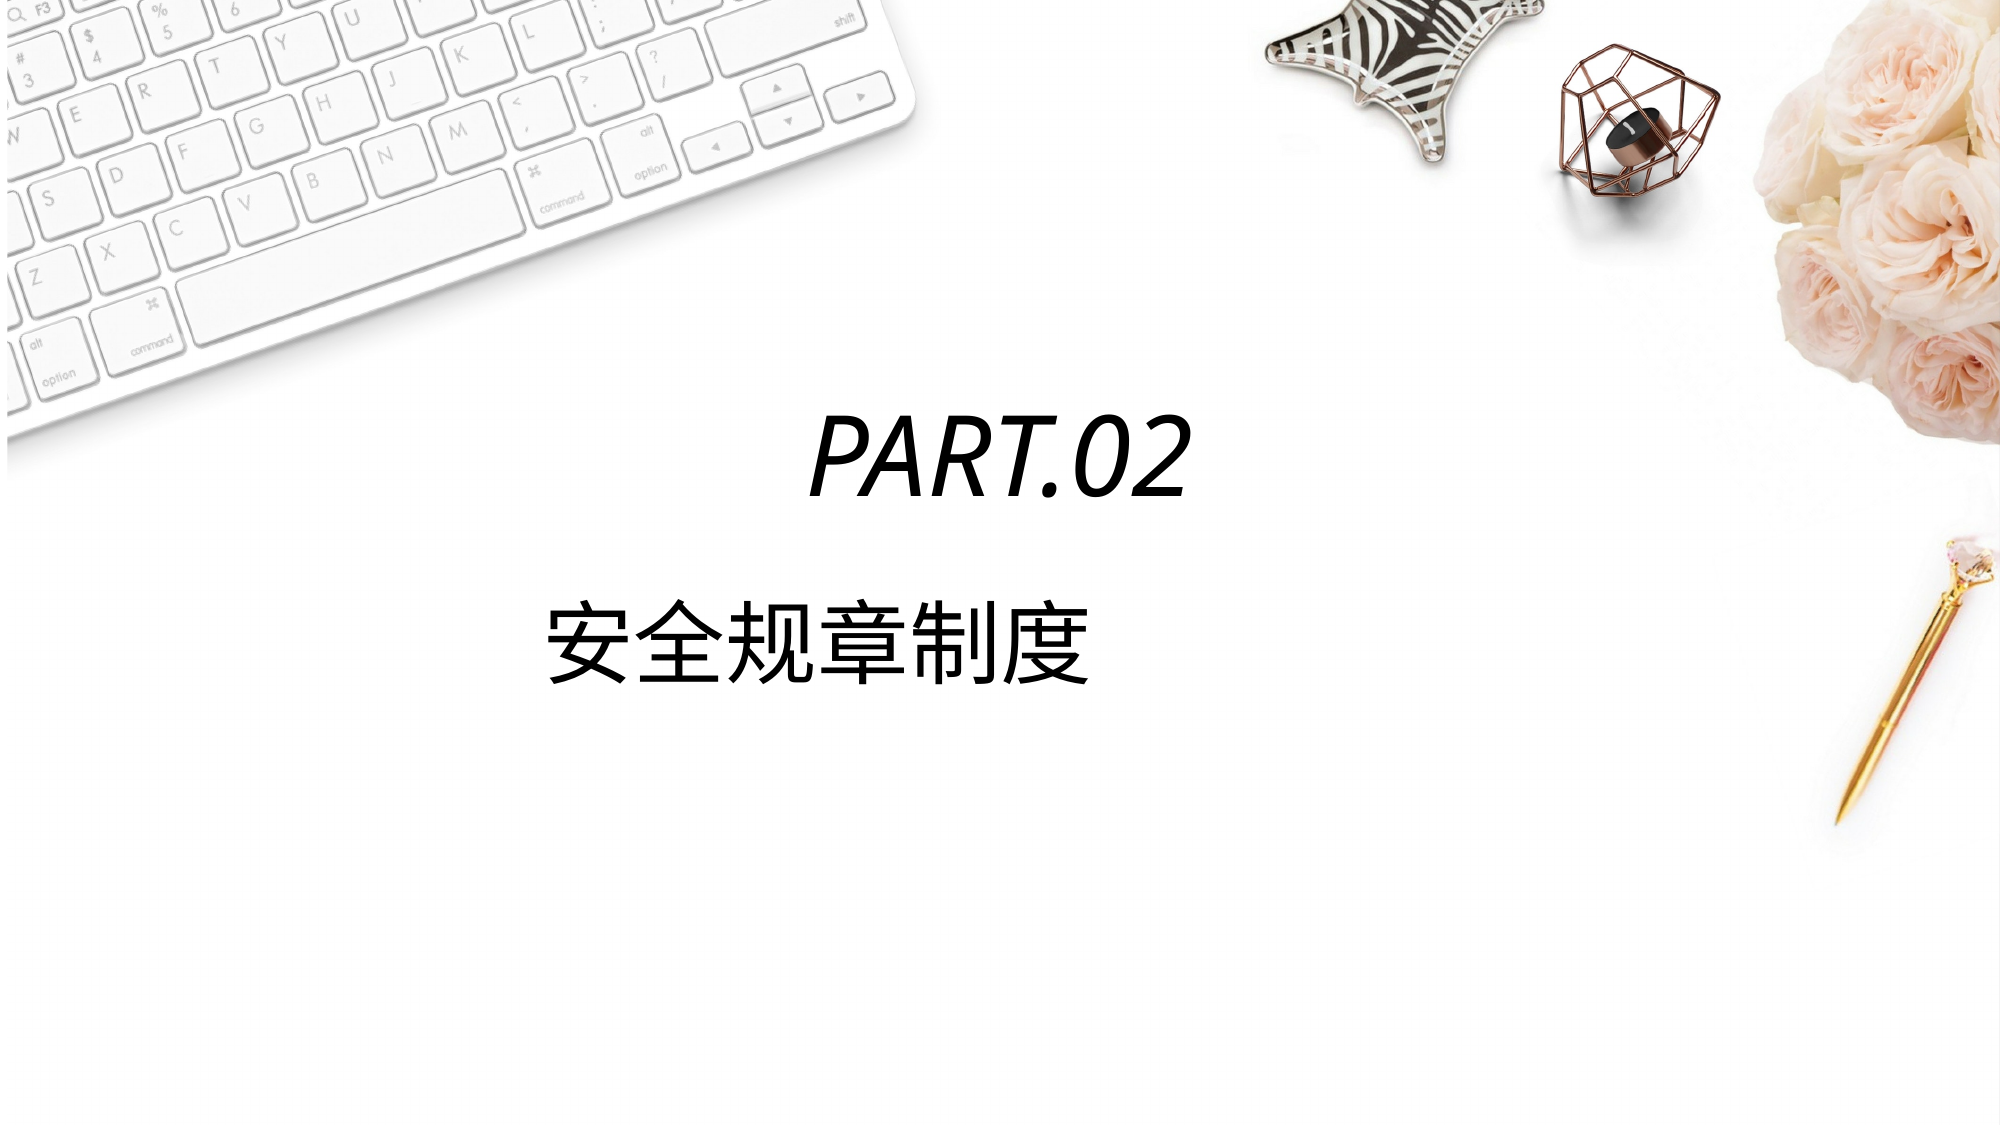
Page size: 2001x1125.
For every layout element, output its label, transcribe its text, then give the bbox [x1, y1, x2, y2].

text_box 安全规章制度 [527, 578, 1473, 703]
text_box PART.02 [790, 376, 1209, 527]
picture [7, 0, 2000, 1125]
